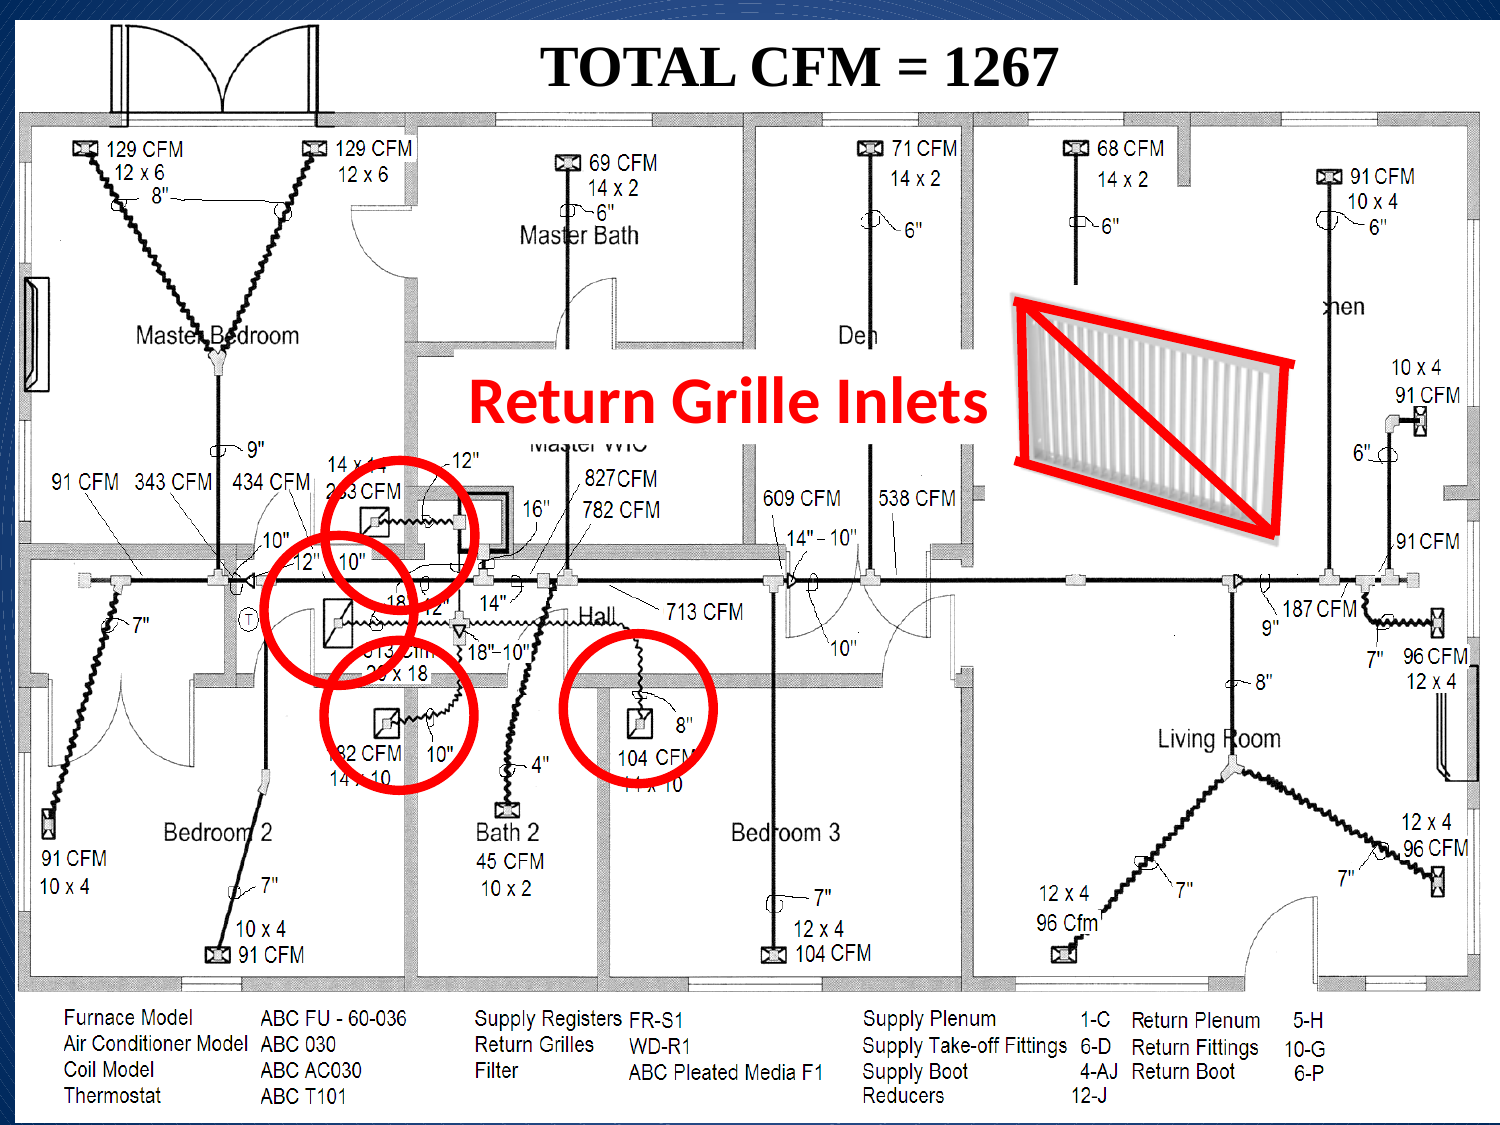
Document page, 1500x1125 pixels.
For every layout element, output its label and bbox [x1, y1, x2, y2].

text_box [1279, 358, 1285, 536]
picture [14, 20, 1500, 1123]
text_box [1022, 302, 1276, 536]
text_box [1013, 300, 1019, 365]
text_box [1031, 300, 1295, 365]
